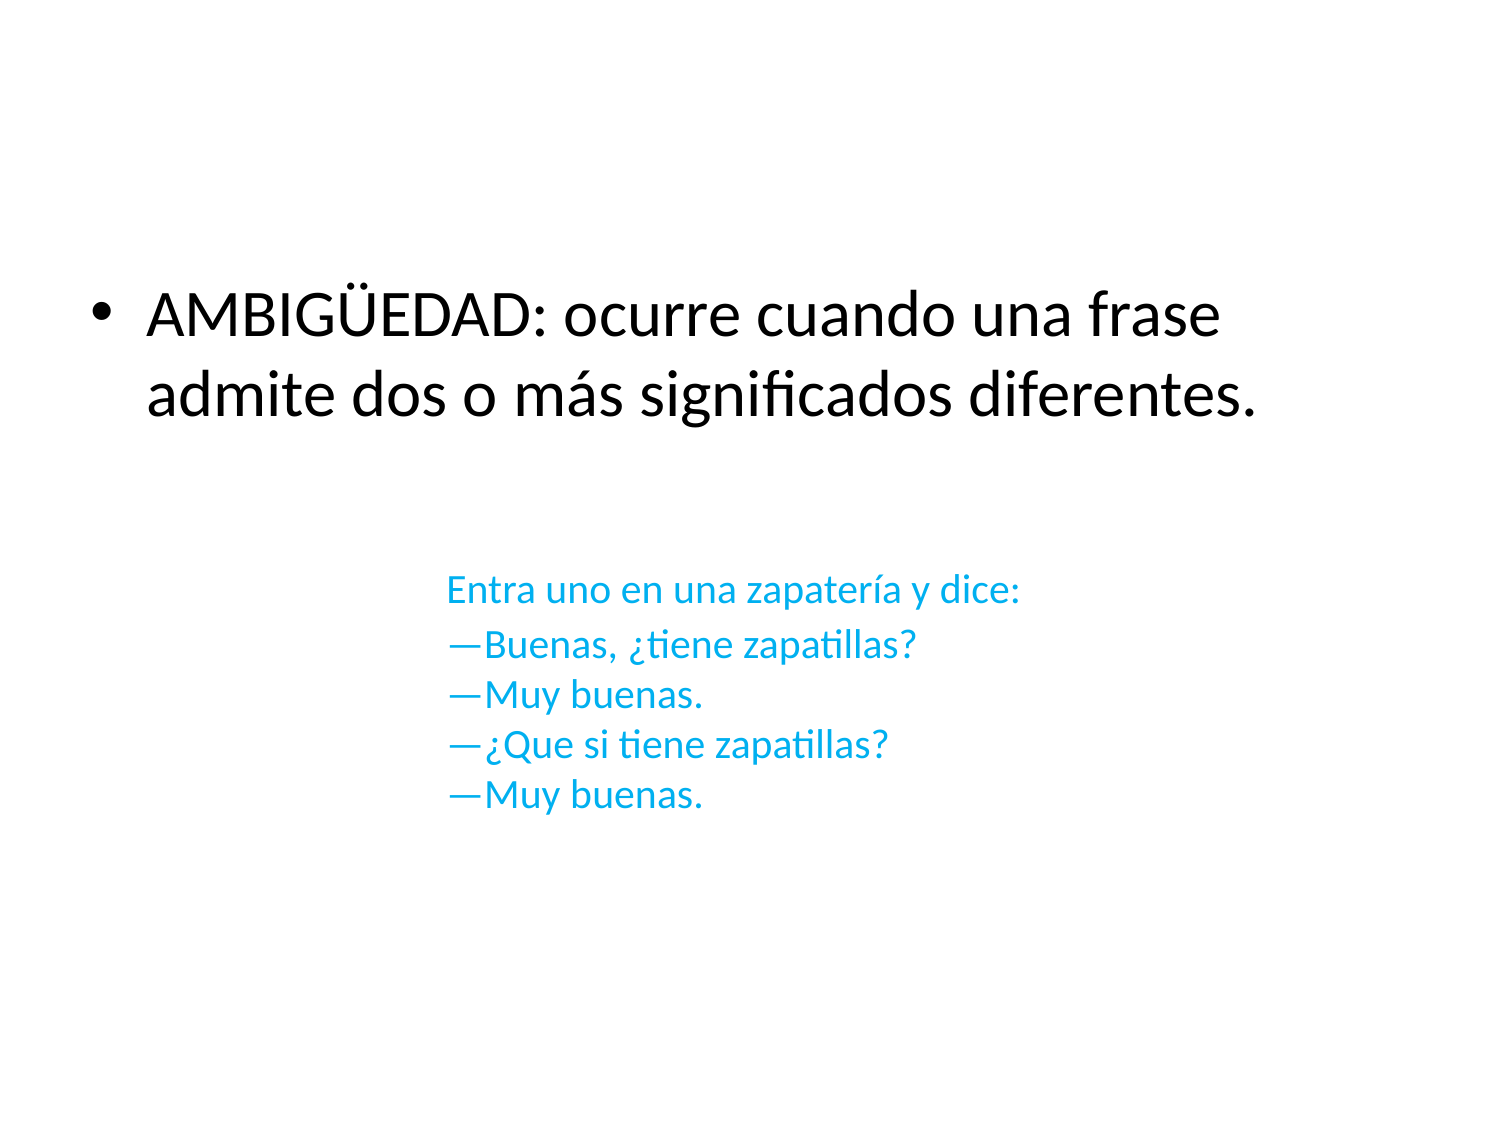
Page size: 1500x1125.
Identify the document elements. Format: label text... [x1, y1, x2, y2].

list AMBIGÜEDAD: ocurre cuando una frase admite dos o más significados diferentes. Entra uno en una zapatería y dice: —Buenas, ¿tiene zapatillas? —Muy buenas. —¿Que si tiene zapatillas? —Muy buenas. [75, 262, 1425, 1005]
